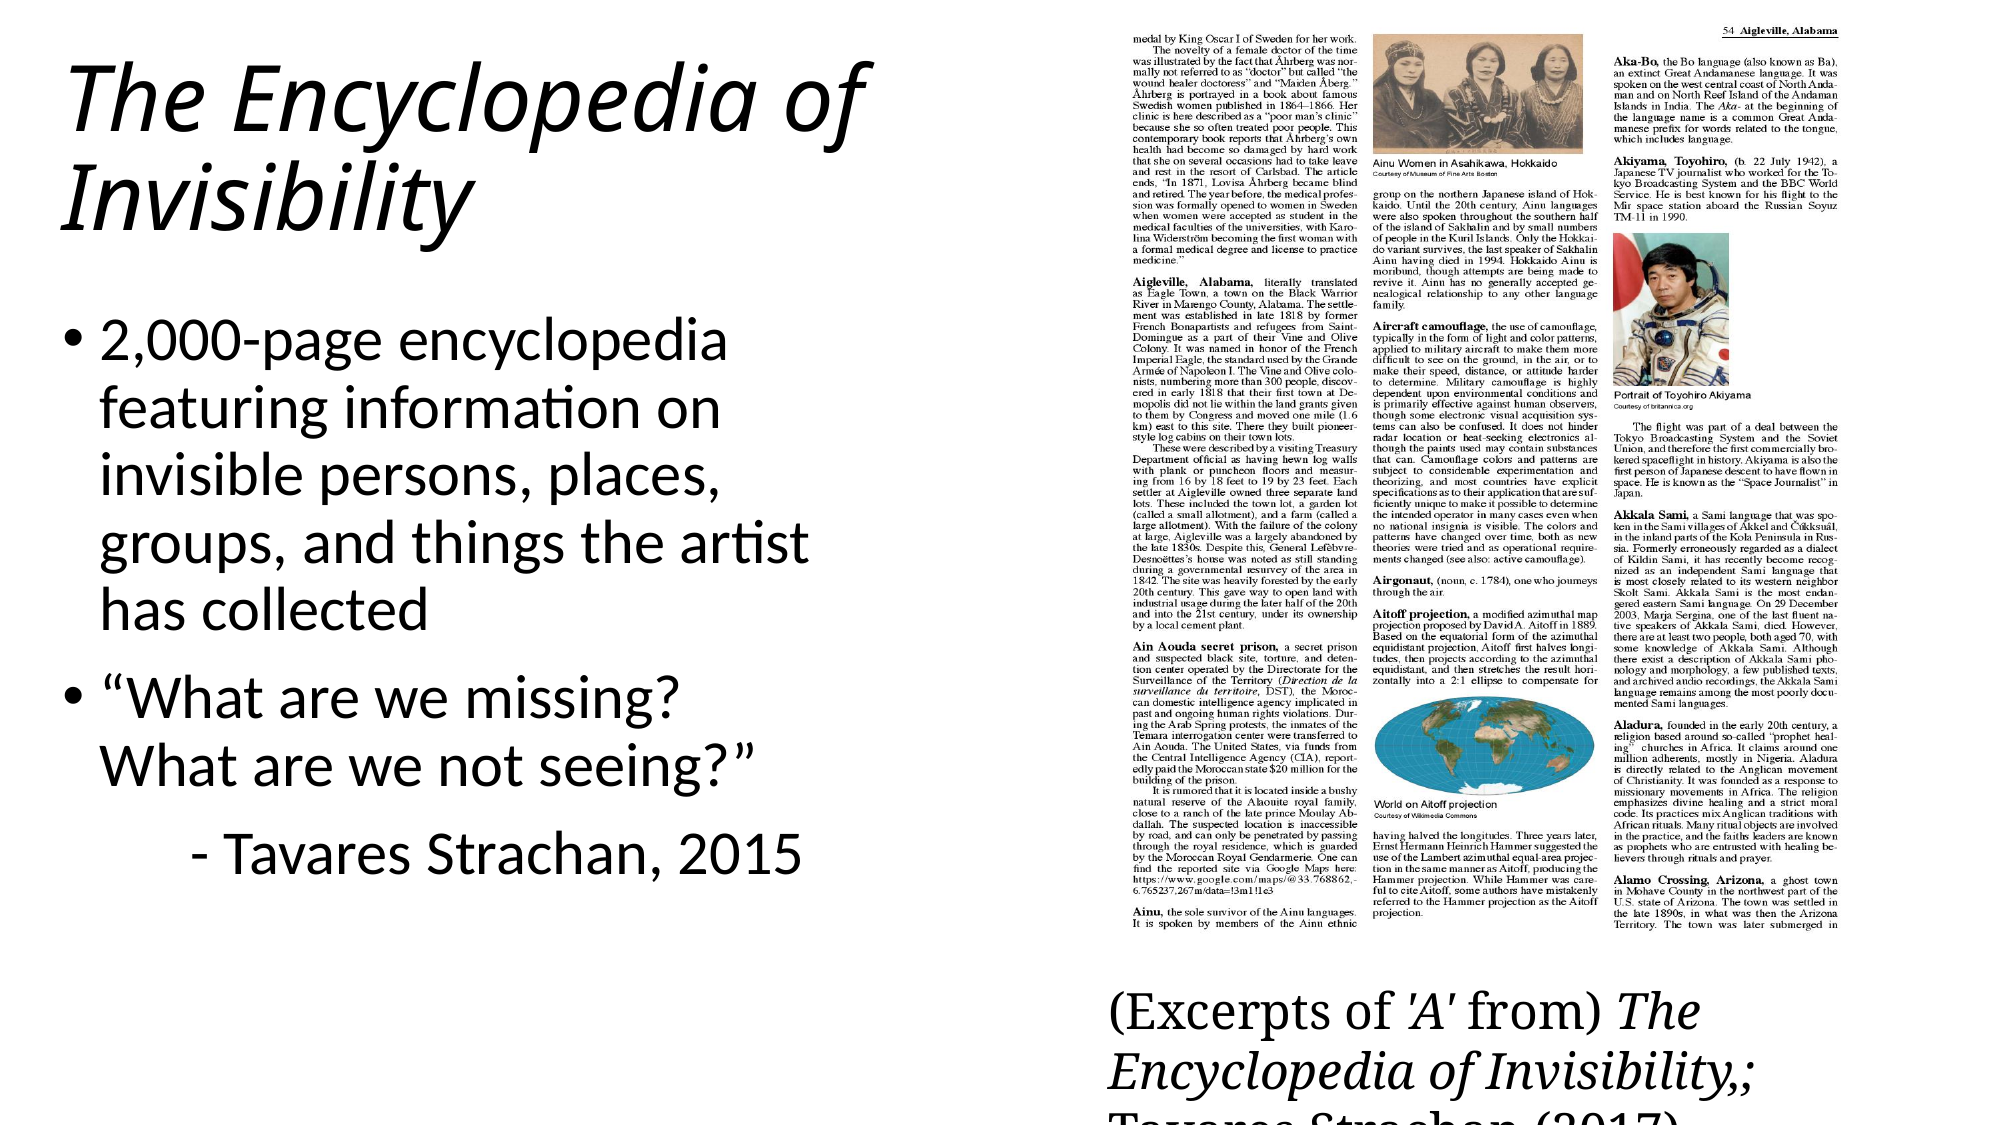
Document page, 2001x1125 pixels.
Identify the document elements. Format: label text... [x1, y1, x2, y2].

text_box (Excerpts of 'A' from) The Encyclopedia of Invisibility,; Tavares Strachan (2017) [1093, 971, 1919, 1125]
title The Encyclopedia of Invisibility [47, 42, 1093, 261]
list 2,000-page encyclopedia featuring information on invisible persons, places, groups, and things the artist has collected “What are we missing? What are we not seeing?” - Tavares Strachan, 2015 [47, 299, 860, 1098]
picture [1093, 0, 1877, 972]
